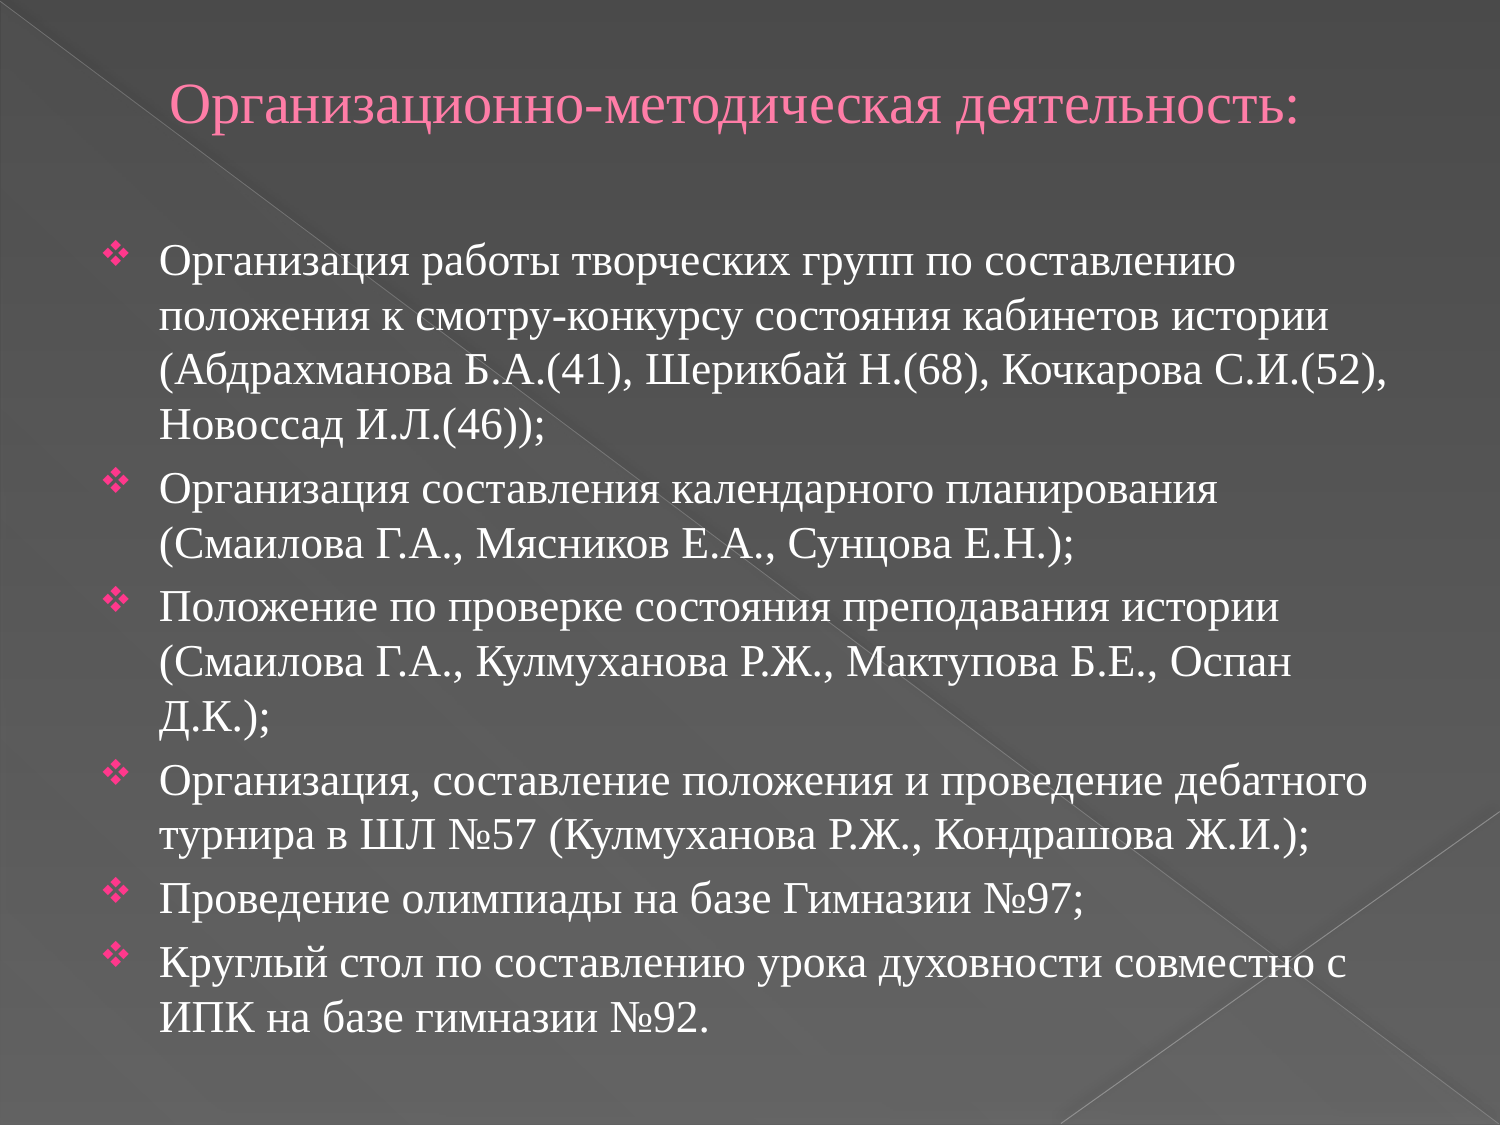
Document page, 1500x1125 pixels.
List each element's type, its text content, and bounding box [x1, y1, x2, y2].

title Организационно-методическая деятельность: [75, 58, 1425, 222]
list Организация работы творческих групп по составлению положения к смотру-конкурсу состояния кабинетов истории (Абдрахманова Б.А.(41), Шерикбай Н.(68), Кочкарова С.И.(52), Новоссад И.Л.(46)); Организация составления календарного планирования (Смаилова Г.А., Мясников Е.А., Сунцова Е.Н.); Положение по проверке состояния преподавания истории (Смаилова Г.А., Кулмуханова Р.Ж., Мактупова Б.Е., Оспан Д.К.); Организация, составление положения и проведение дебатного турнира в ШЛ №57 (Кулмуханова Р.Ж., Кондрашова Ж.И.); Проведение олимпиады на базе Гимназии №97; Круглый стол по составлению урока духовности совместно с ИПК на базе гимназии №92. [75, 222, 1425, 1059]
